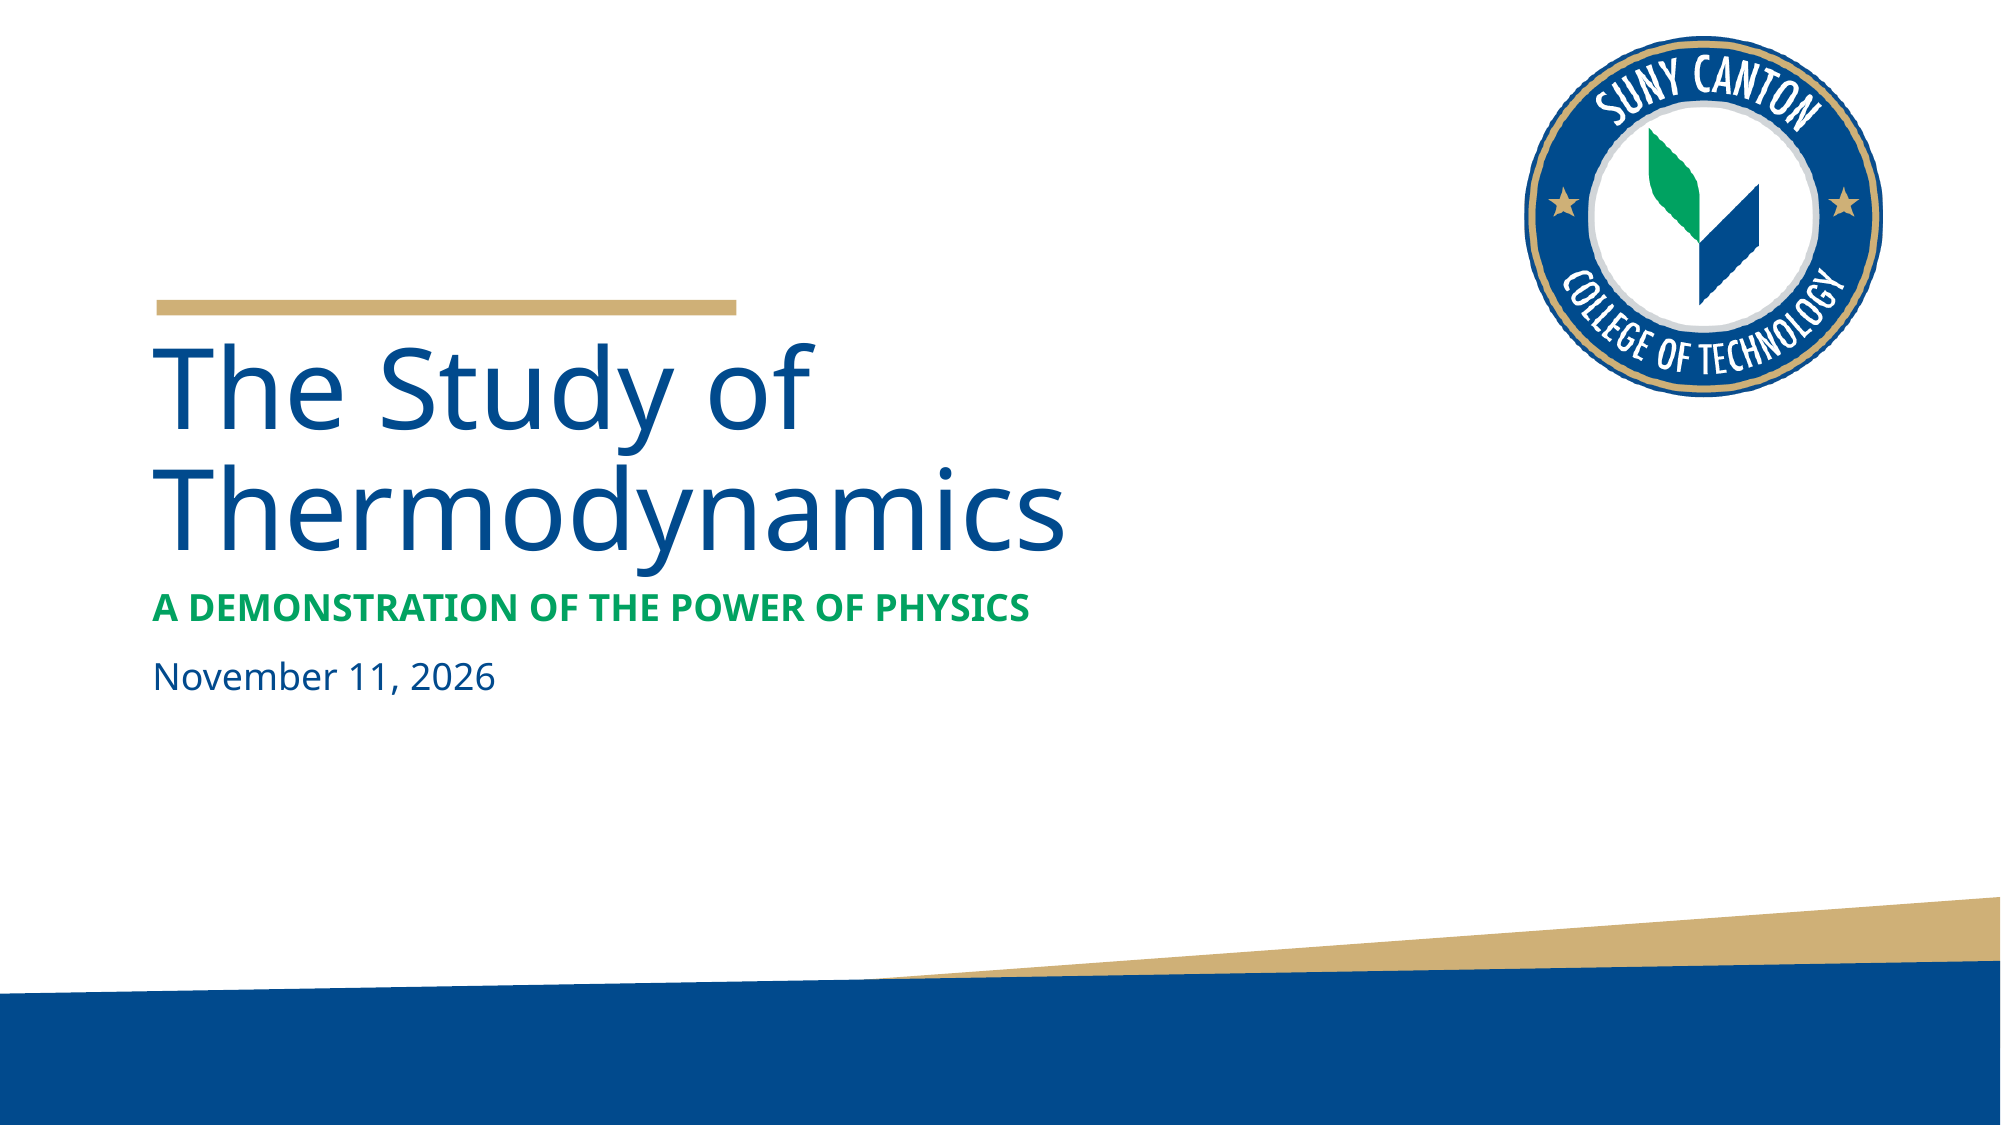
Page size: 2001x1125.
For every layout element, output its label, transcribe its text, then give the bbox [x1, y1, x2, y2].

picture [1505, 22, 1902, 411]
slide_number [137, 648, 588, 709]
list A DEMONSTRATION OF THE POWER OF PHYSICS [137, 582, 1649, 642]
title The Study of Thermodynamics [137, 345, 1268, 563]
